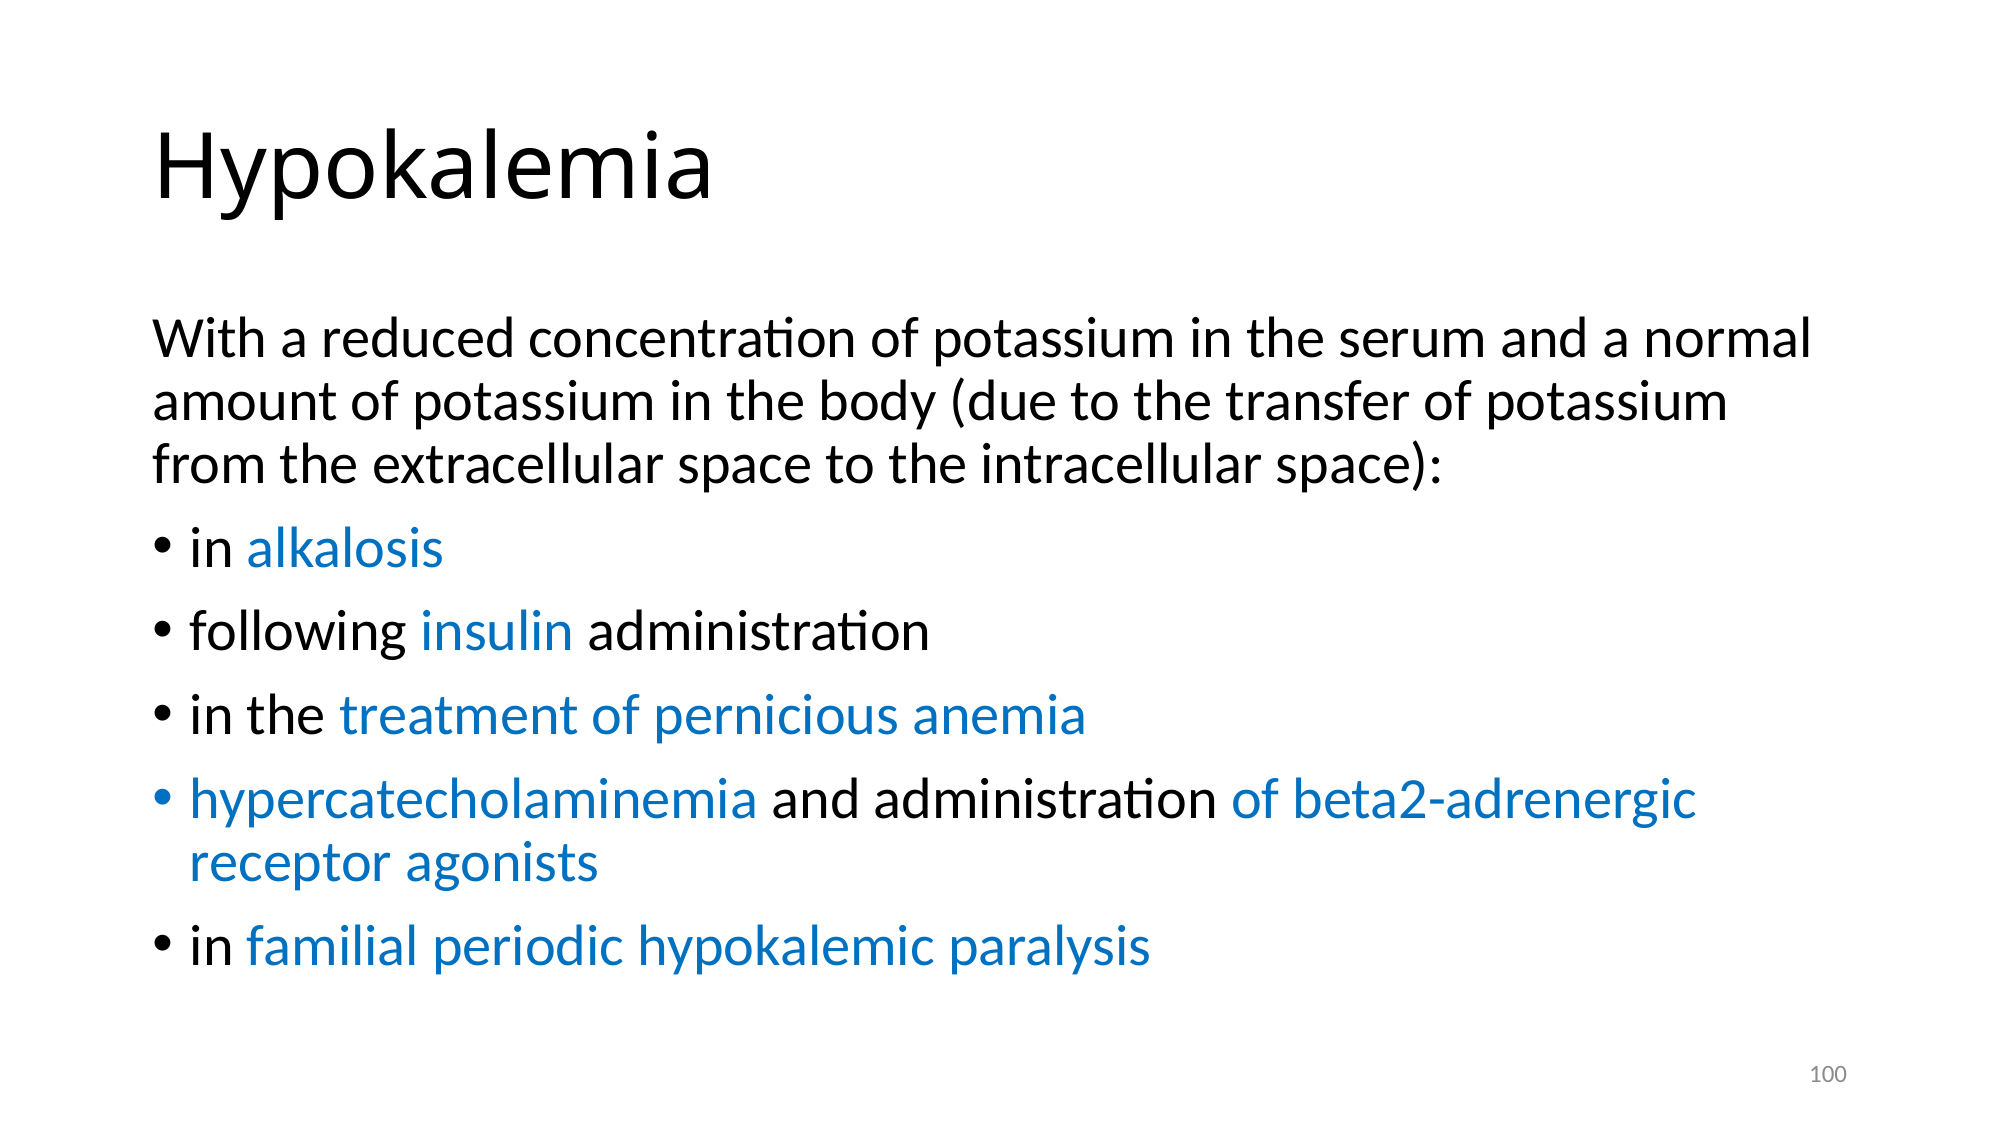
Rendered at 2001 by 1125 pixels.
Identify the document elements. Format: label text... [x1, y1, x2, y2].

list With a reduced concentration of potassium in the serum and a normal amount of potassium in the body (due to the transfer of potassium from the extracellular space to the intracellular space): in alkalosis following insulin administration in the treatment of pernicious anemia hypercatecholaminemia and administration of beta2-adrenergic receptor agonists in familial periodic hypokalemic paralysis [137, 299, 1863, 1014]
title Hypokalemia [137, 59, 1863, 278]
slide_number 100 [1412, 1042, 1863, 1103]
